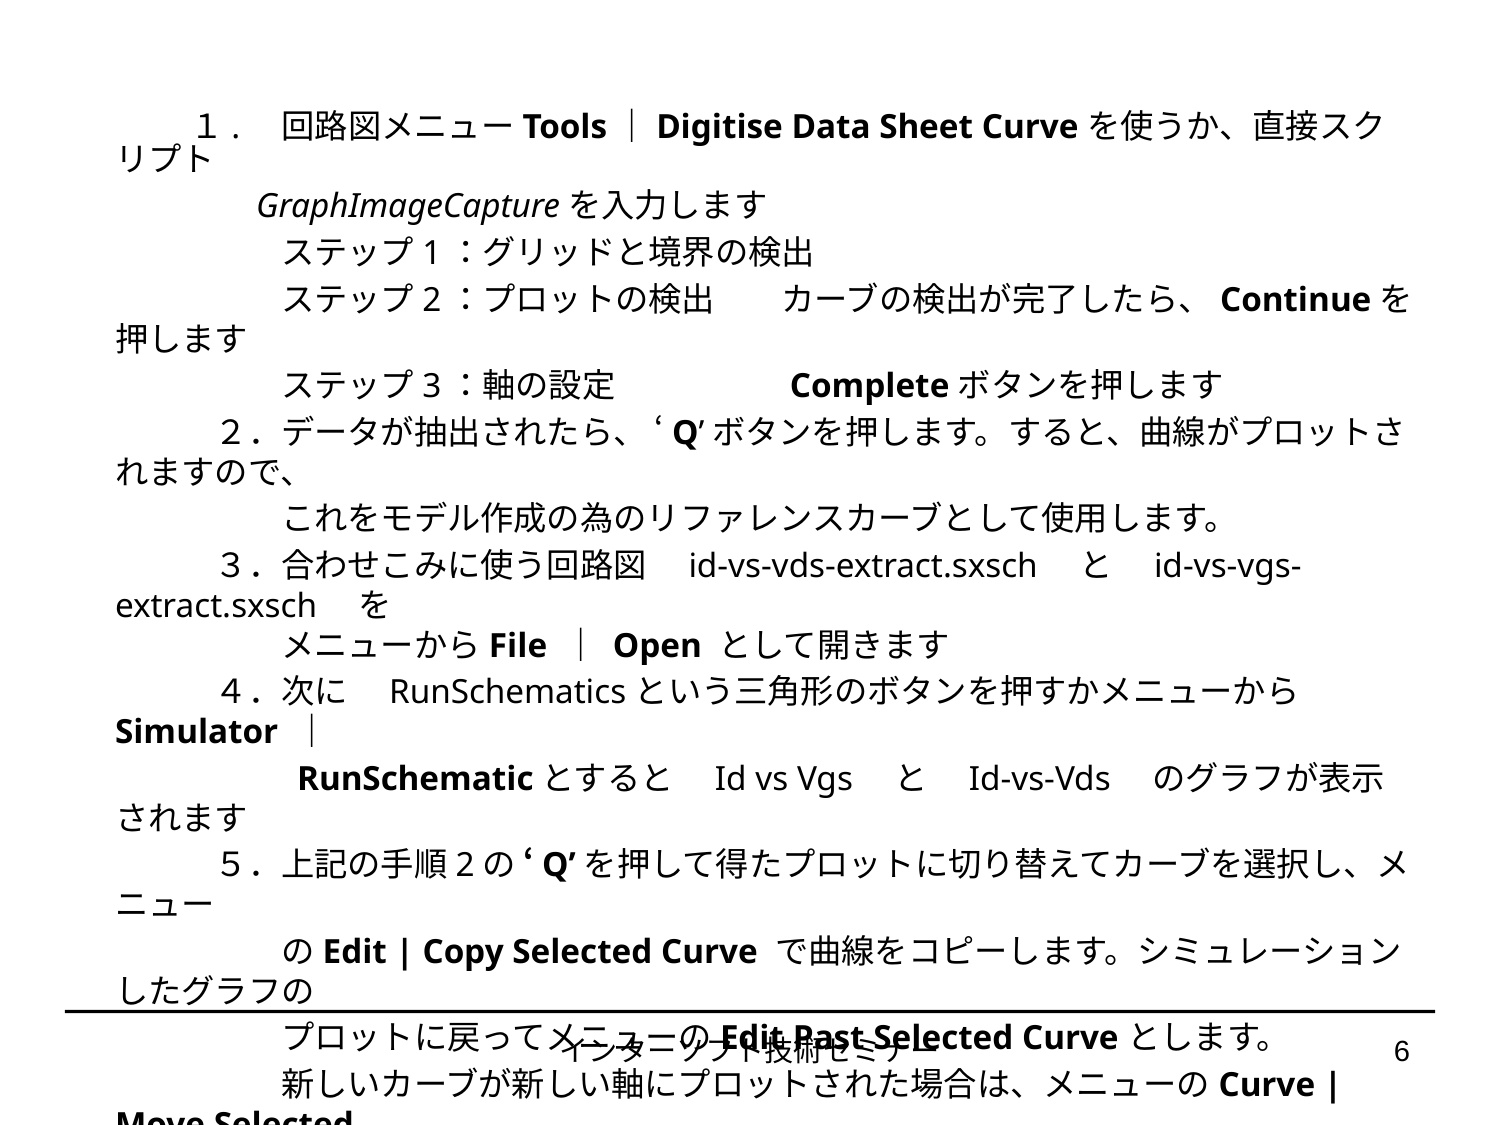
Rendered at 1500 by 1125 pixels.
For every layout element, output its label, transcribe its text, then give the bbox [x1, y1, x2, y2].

list １. 回路図メニューTools｜Digitise Data Sheet Curveを使うか、直接スクリプト GraphImageCaptureを入力します ステップ1：グリッドと境界の検出 ステップ2：プロットの検出 カーブの検出が完了したら、Continueを押します ステップ3：軸の設定 Completeボタンを押します ２．データが抽出されたら、 ‘Q’ボタンを押します。すると、曲線がプロットされますので、 これをモデル作成の為のリファレンスカーブとして使用します。 ３．合わせこみに使う回路図 id-vs-vds-extract.sxsch と id-vs-vgs-extract.sxsch を メニューからFile ｜ Open として開きます ４．次に RunSchematicsという三角形のボタンを押すかメニューから Simulator ｜ RunSchematicとすると Id vs Vgs と Id-vs-Vds のグラフが表示されます ５．上記の手順2の ‘Q’を押して得たプロットに切り替えてカーブを選択し、メニュー のEdit | Copy Selected Curve で曲線をコピーします。シミュレーションしたグラフの プロットに戻ってメニューのEdit Past Selected Curveとします。 新しいカーブが新しい軸にプロットされた場合は、メニューのCurve | Move Selected Curvesでカーブを選択し移動して同じ軸にします。 ６．次に、データーシートから抽出したグラフに重ね合わせてモデルのパラメータを 調節します。 [100, 54, 1429, 965]
slide_number 6 [1074, 1024, 1425, 1103]
text_box [64, 1009, 1436, 1014]
footer インターソフト技術セミナー [512, 1024, 988, 1103]
